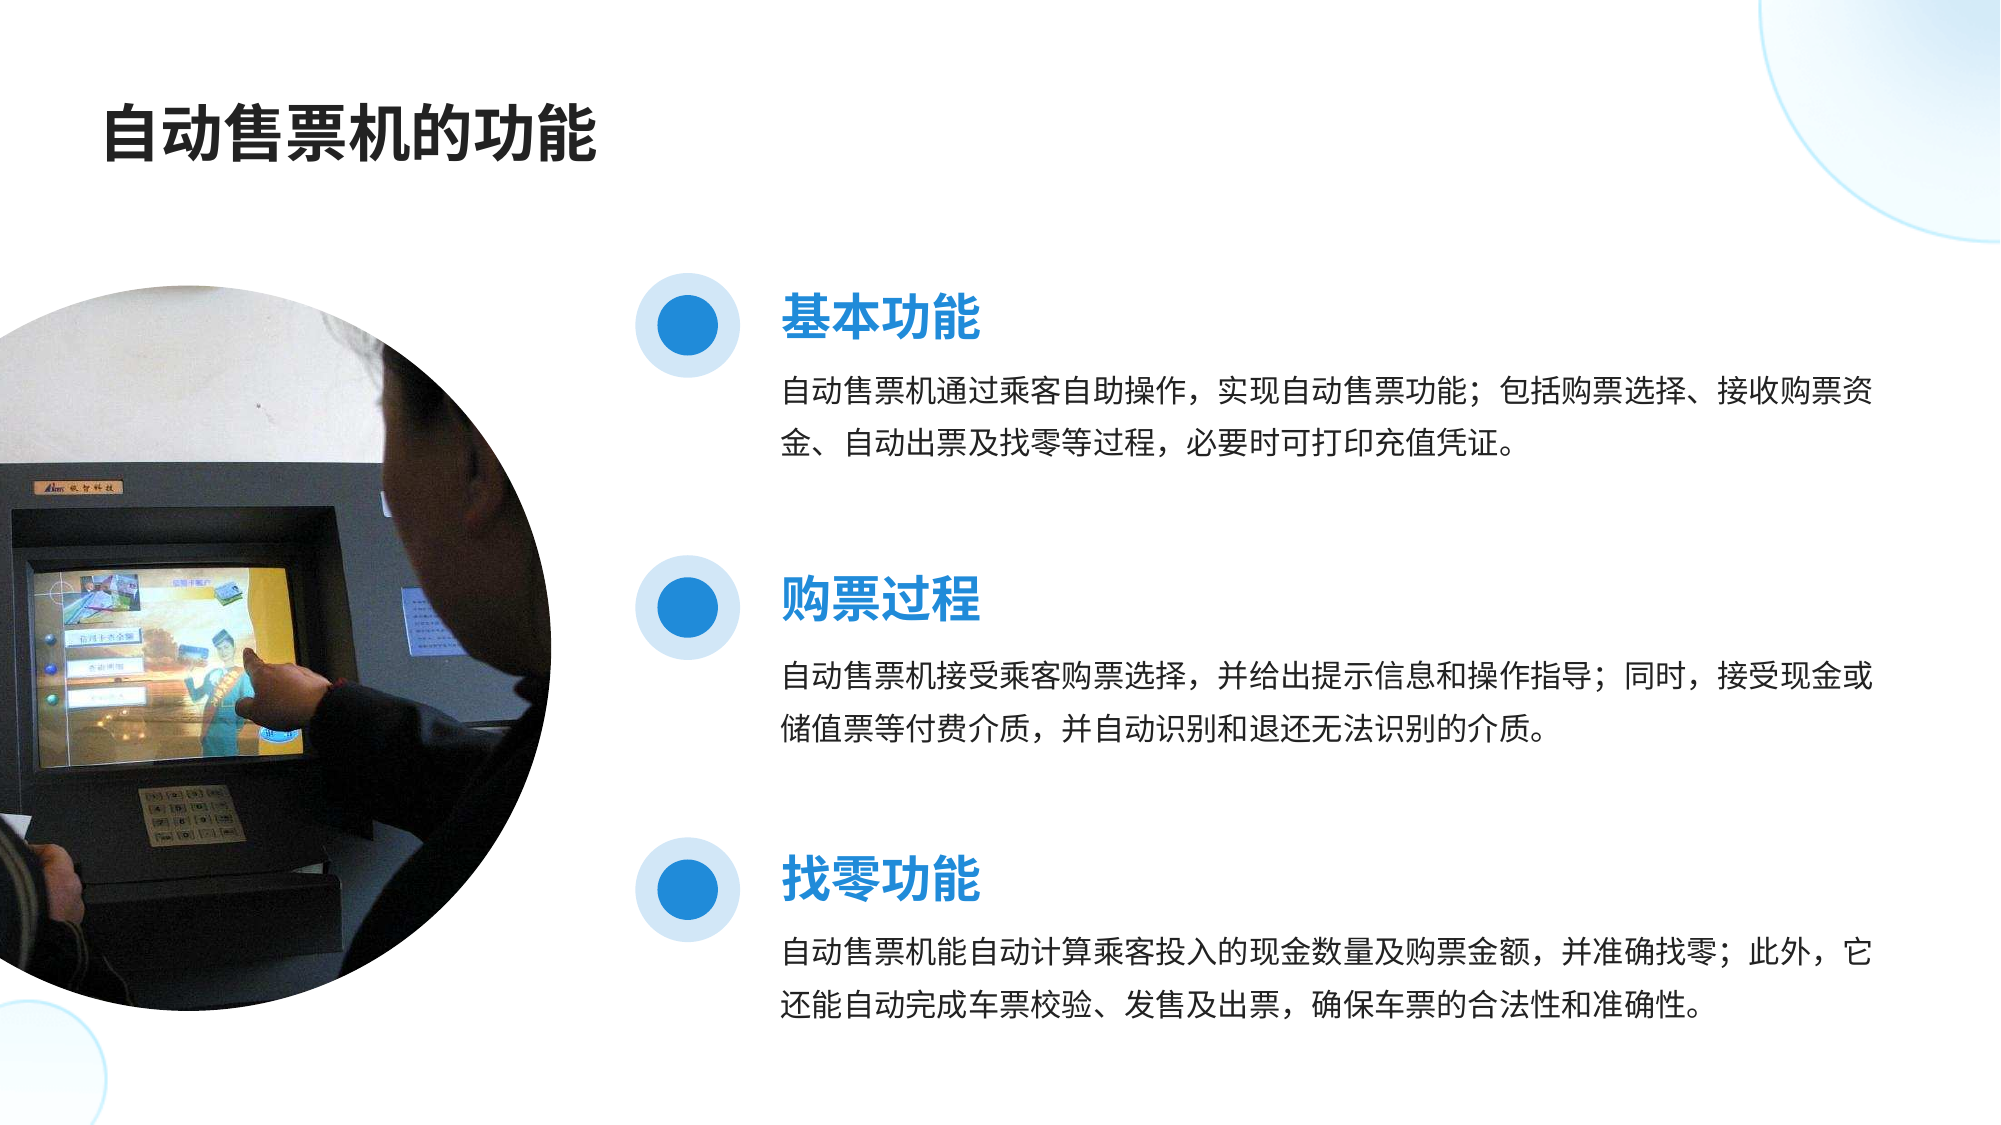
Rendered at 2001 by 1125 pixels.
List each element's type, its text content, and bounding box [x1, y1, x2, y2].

text_box [657, 295, 718, 356]
text_box [657, 577, 718, 638]
text_box 基本功能 [760, 240, 1891, 335]
text_box 自动售票机通过乘客自助操作，实现自动售票功能；包括购票选择、接收购票资金、自动出票及找零等过程，必要时可打印充值凭证。 [760, 335, 1891, 497]
text_box 购票过程 [760, 521, 1891, 621]
text_box 自动售票机的功能 [78, 43, 1922, 189]
text_box [657, 859, 718, 920]
text_box 自动售票机能自动计算乘客投入的现金数量及购票金额，并准确找零；此外，它还能自动完成车票校验、发售及出票，确保车票的合法性和准确性。 [760, 897, 1891, 1059]
picture [0, 0, 2001, 1125]
text_box 找零功能 [760, 807, 1891, 897]
text_box [635, 273, 741, 378]
text_box [635, 837, 741, 943]
text_box 自动售票机接受乘客购票选择，并给出提示信息和操作指导；同时，接受现金或储值票等付费介质，并自动识别和退还无法识别的介质。 [760, 621, 1891, 783]
text_box [635, 555, 741, 660]
